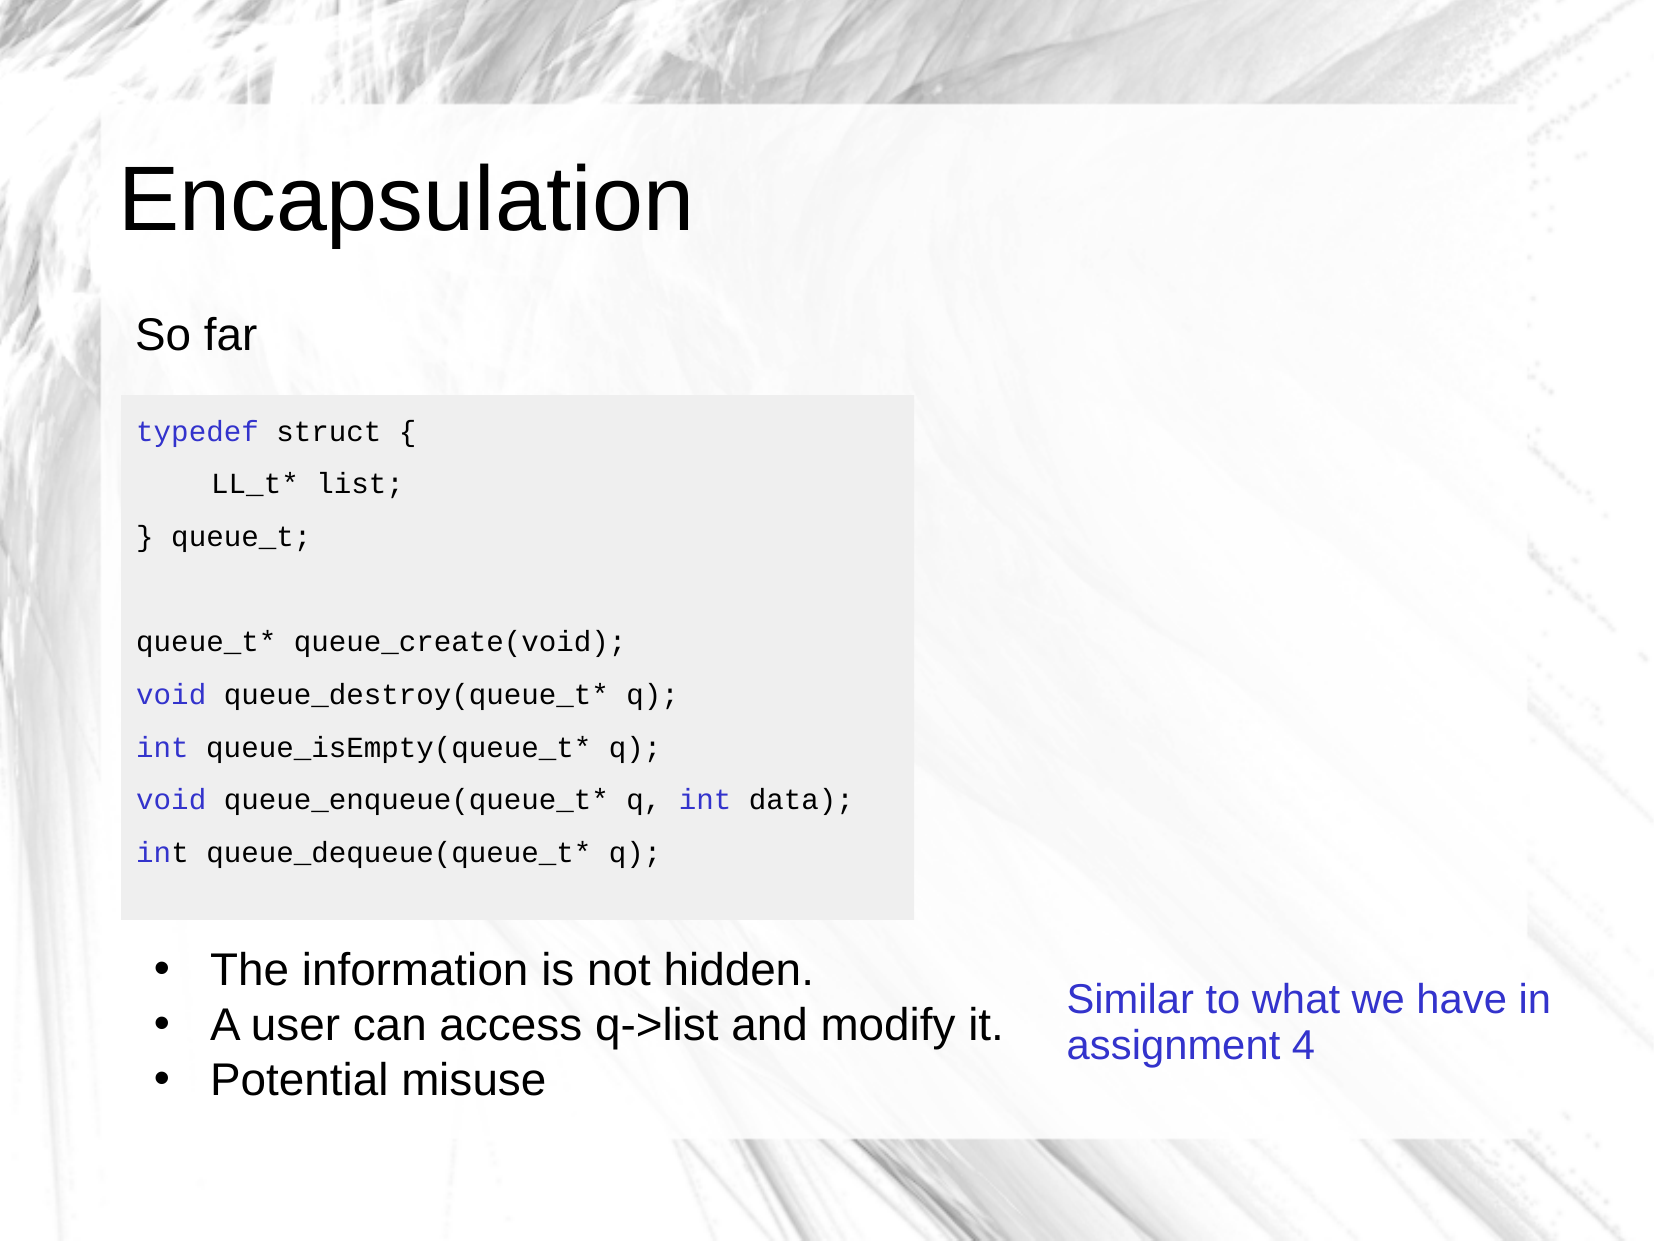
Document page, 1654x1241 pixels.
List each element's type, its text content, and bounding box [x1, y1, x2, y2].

text_box typedef struct { LL_t* list; } queue_t; queue_t* queue_create(void); void queue_destroy(queue_t* q); int queue_isEmpty(queue_t* q); void queue_enqueue(queue_t* q, int data); int queue_dequeue(queue_t* q); [121, 395, 915, 920]
title Encapsulation [118, 93, 1506, 299]
text_box Similar to what we have in assignment 4 [1051, 968, 1602, 1077]
picture [0, 0, 1654, 1241]
text_box So far [120, 302, 508, 369]
text_box The information is not hidden. A user can access q->list and modify it. Potential misuse [139, 932, 1102, 1113]
